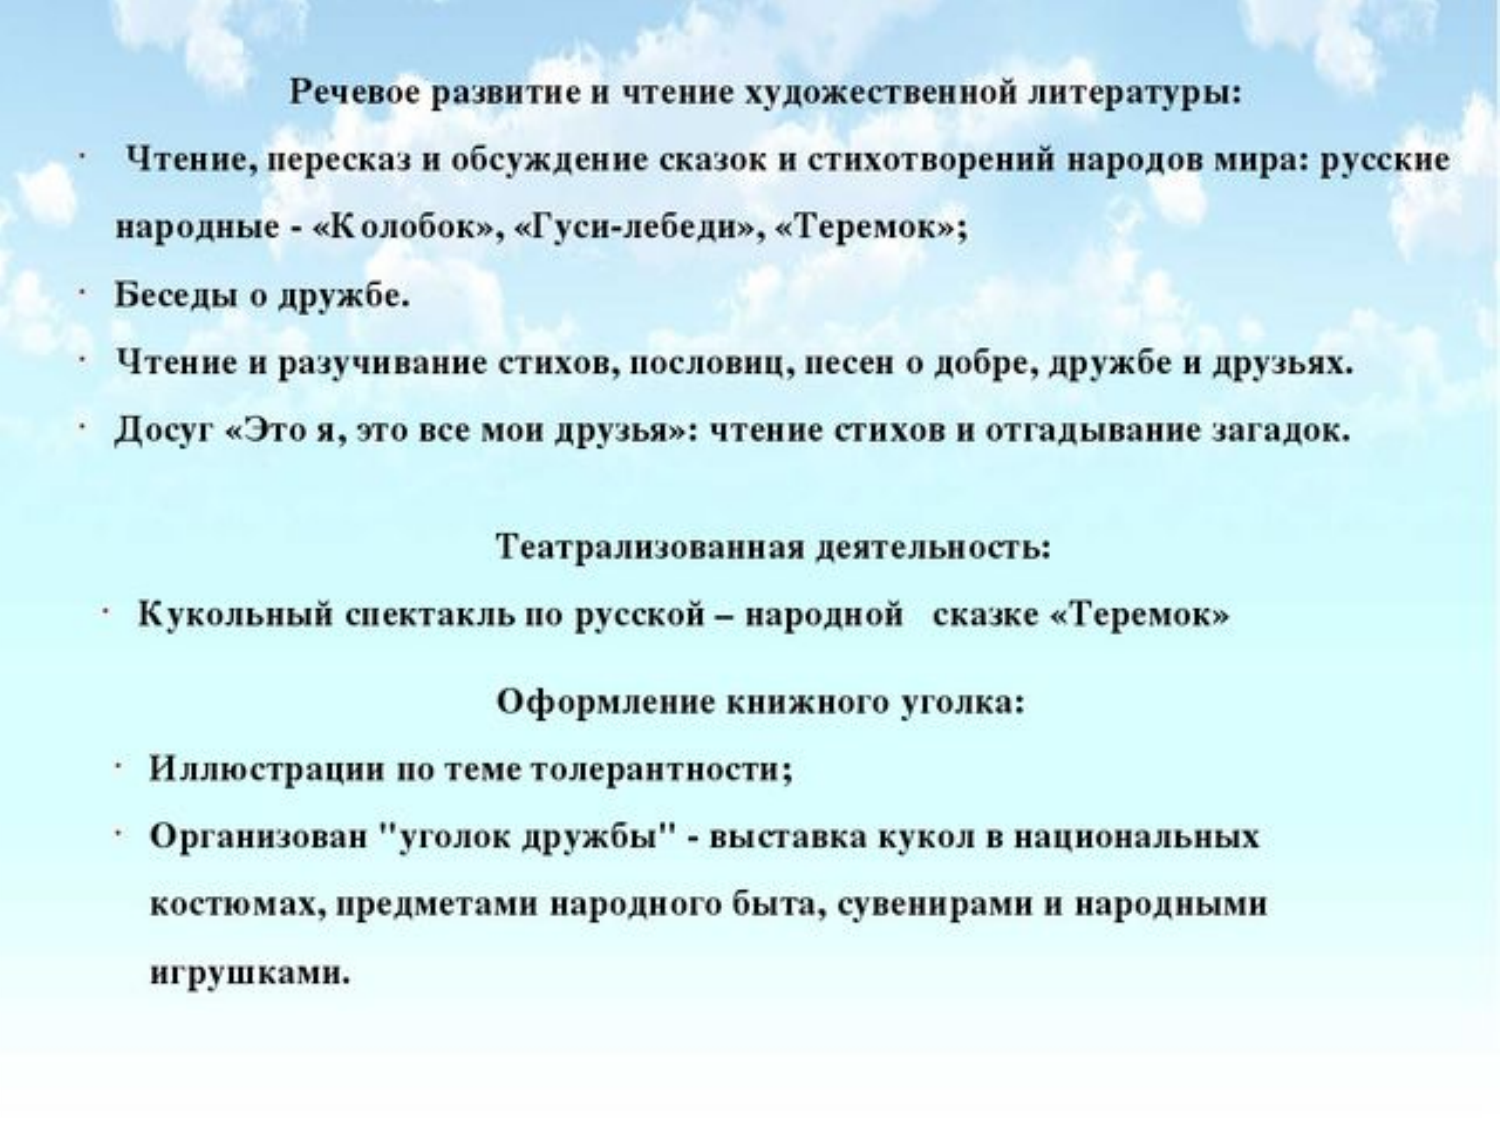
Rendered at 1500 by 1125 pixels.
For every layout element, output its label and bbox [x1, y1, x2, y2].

list [0, 0, 1500, 1125]
